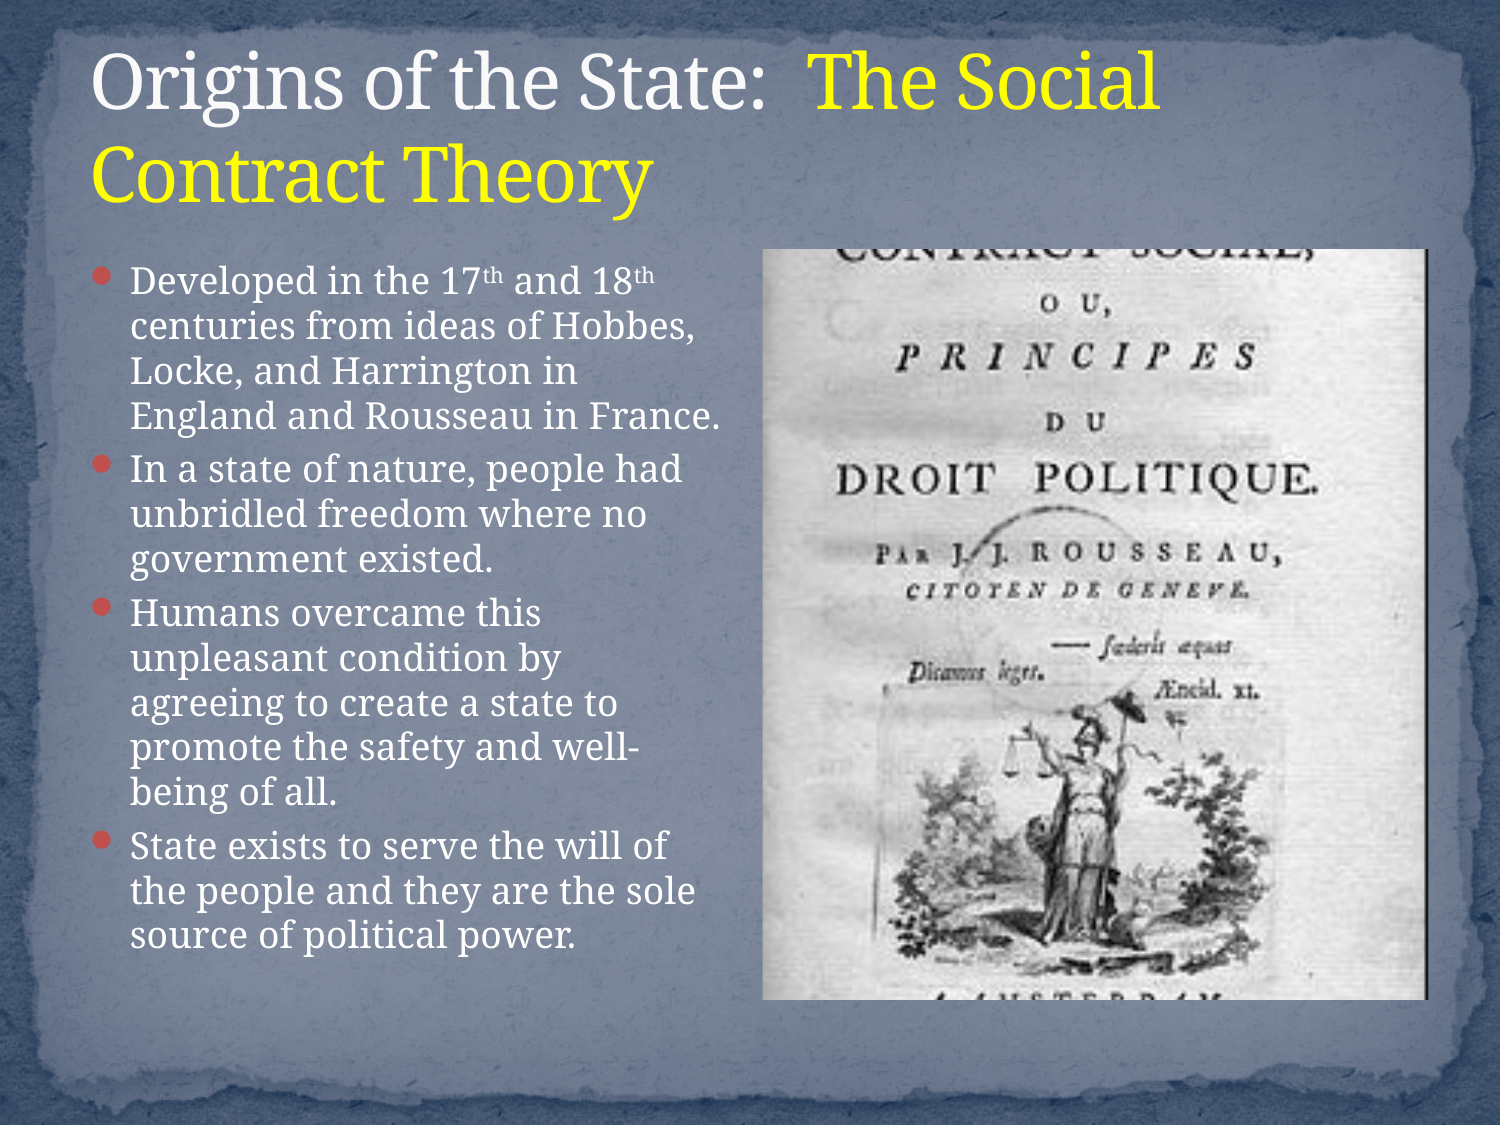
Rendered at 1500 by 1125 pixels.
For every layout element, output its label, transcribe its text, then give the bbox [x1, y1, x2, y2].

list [765, 252, 1426, 998]
list Developed in the 17th and 18th centuries from ideas of Hobbes, Locke, and Harrington in England and Rousseau in France. In a state of nature, people had unbridled freedom where no government existed. Humans overcame this unpleasant condition by agreeing to create a state to promote the safety and well-being of all. State exists to serve the will of the people and they are the sole source of political power. [75, 249, 741, 1000]
title Origins of the State: The Social Contract Theory [74, 24, 1425, 225]
